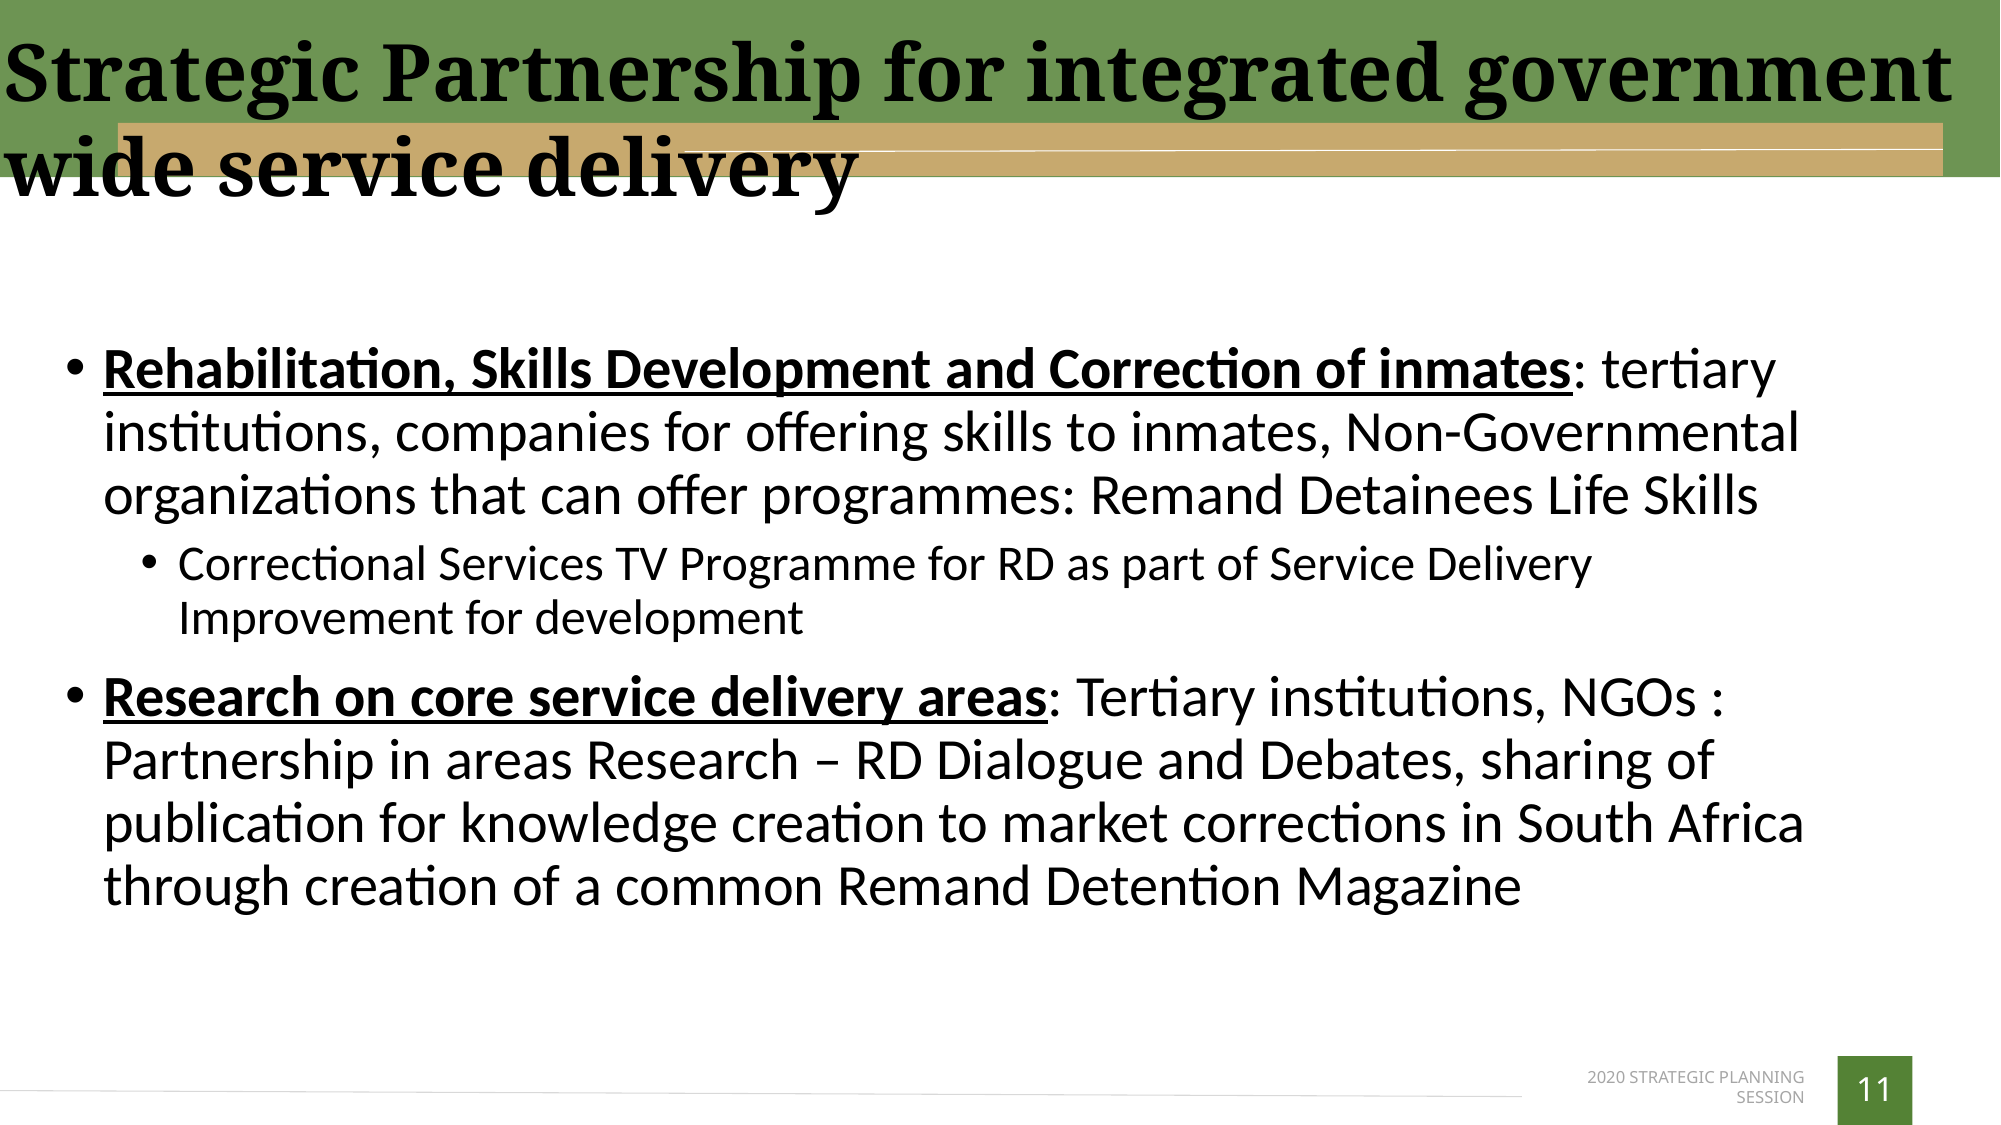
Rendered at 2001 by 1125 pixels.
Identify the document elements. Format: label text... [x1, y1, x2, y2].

list Rehabilitation, Skills Development and Correction of inmates: tertiary institutions, companies for offering skills to inmates, Non-Governmental organizations that can offer programmes: Remand Detainees Life Skills Correctional Services TV Programme for RD as part of Service Delivery Improvement for development Research on core service delivery areas: Tertiary institutions, NGOs : Partnership in areas Research – RD Dialogue and Debates, sharing of publication for knowledge creation to market corrections in South Africa through creation of a common Remand Detention Magazine [50, 330, 1894, 1122]
text_box Strategic Partnership for integrated government wide service delivery [0, 14, 2000, 220]
